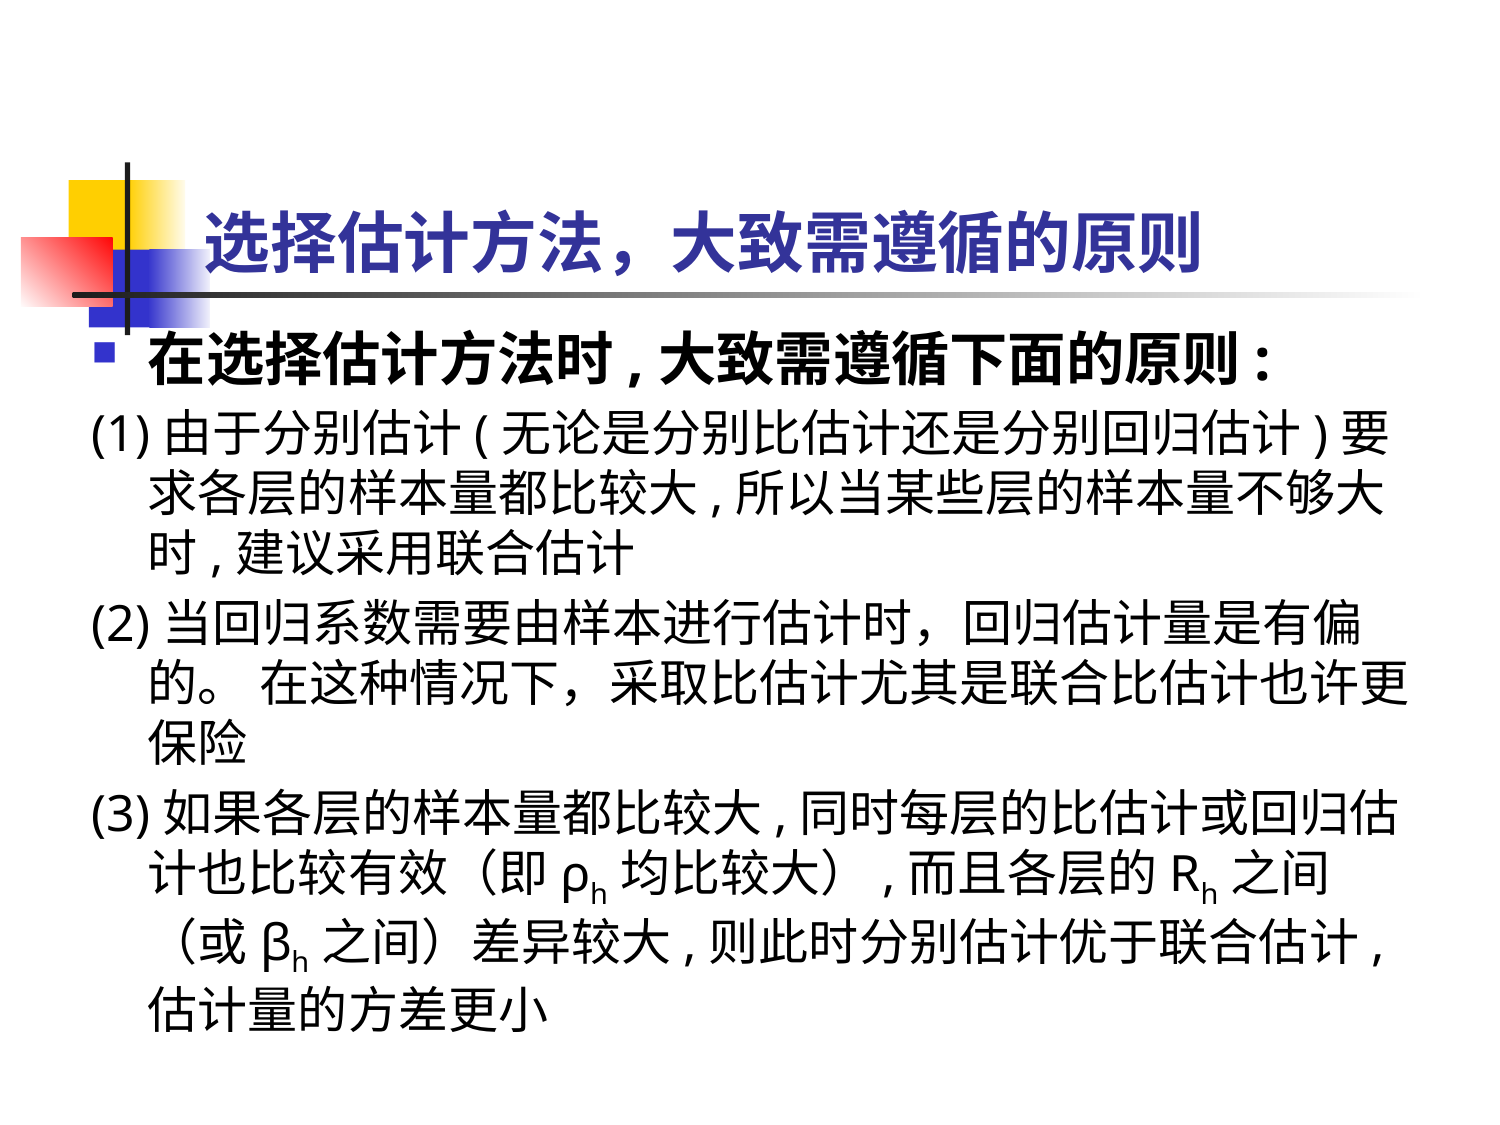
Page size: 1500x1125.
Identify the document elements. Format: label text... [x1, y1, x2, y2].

list 在选择估计方法时,大致需遵循下面的原则: (1)由于分别估计(无论是分别比估计还是分别回归估计)要求各层的样本量都比较大,所以当某些层的样本量不够大时,建议采用联合估计 (2)当回归系数需要由样本进行估计时，回归估计量是有偏的。 在这种情况下，采取比估计尤其是联合比估计也许更保险 (3)如果各层的样本量都比较大,同时每层的比估计或回归估计也比较有效（即ρh均比较大）,而且各层的Rh之间（或βh之间）差异较大,则此时分别估计优于联合估计,估计量的方差更小 [76, 314, 1436, 1078]
title 选择估计方法，大致需遵循的原则 [188, 101, 1468, 289]
